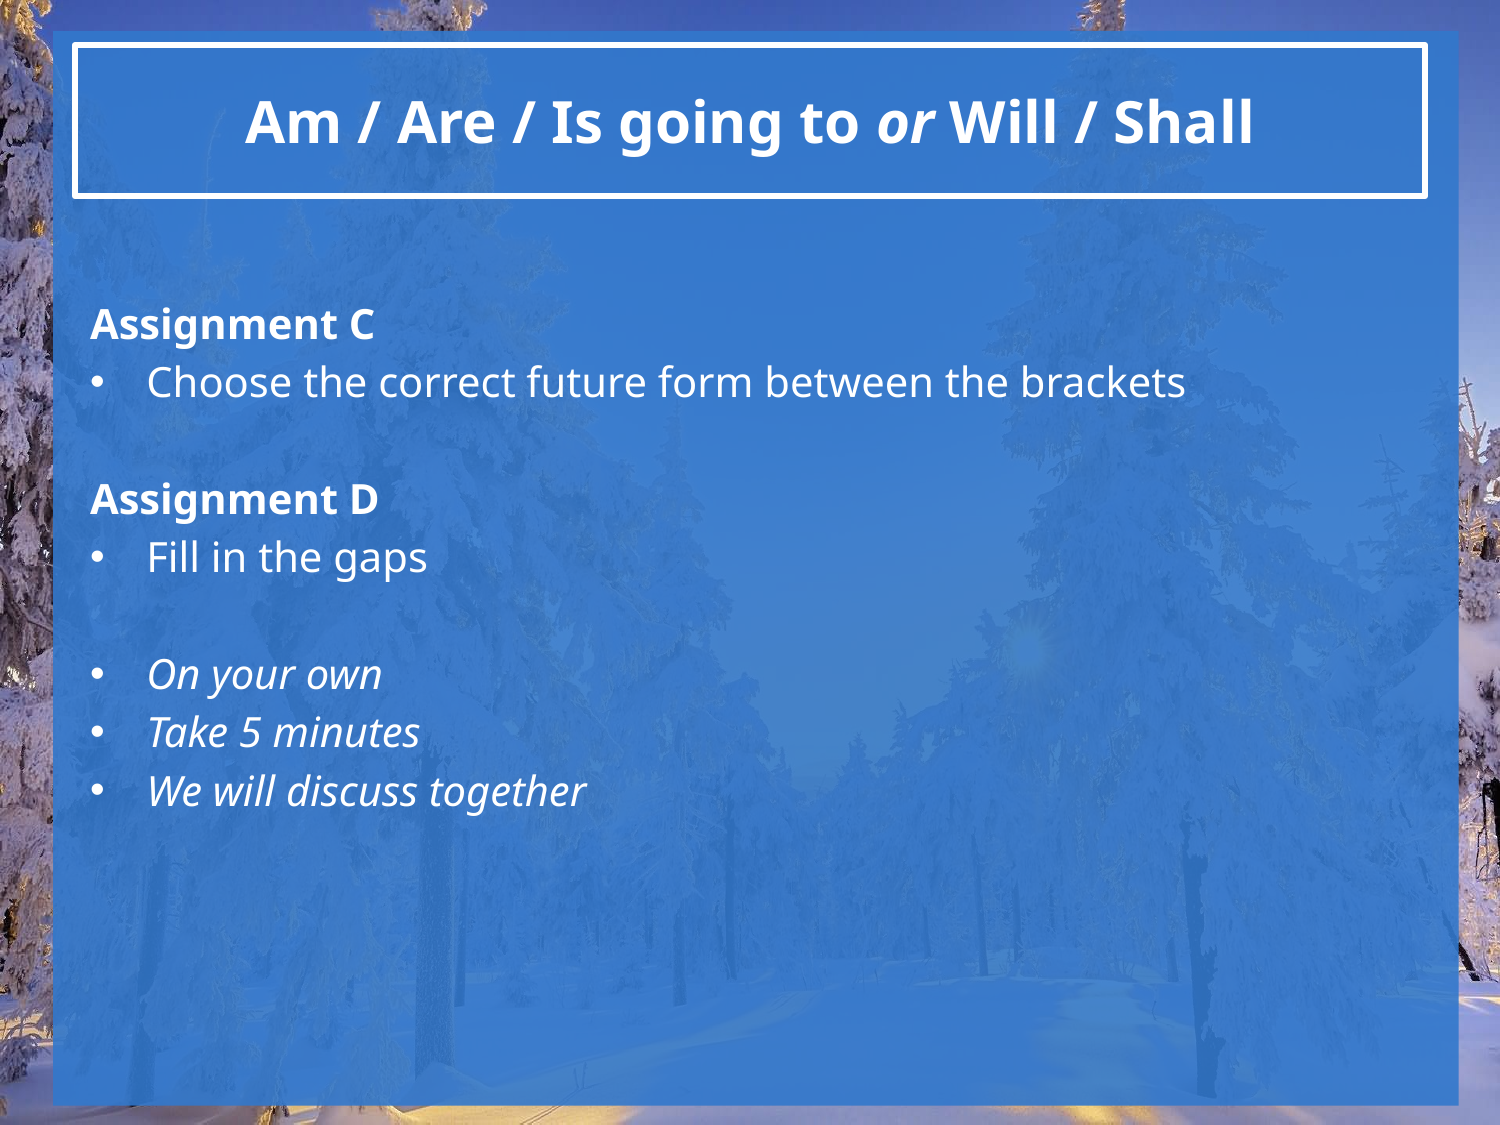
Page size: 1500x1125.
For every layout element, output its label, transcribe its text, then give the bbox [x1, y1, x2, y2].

title Am / Are / Is going to or Will / Shall [72, 42, 1428, 199]
list Assignment C Choose the correct future form between the brackets Assignment D Fill in the gaps On your own Take 5 minutes We will discuss together [75, 231, 1425, 1071]
picture [0, 0, 1500, 1125]
